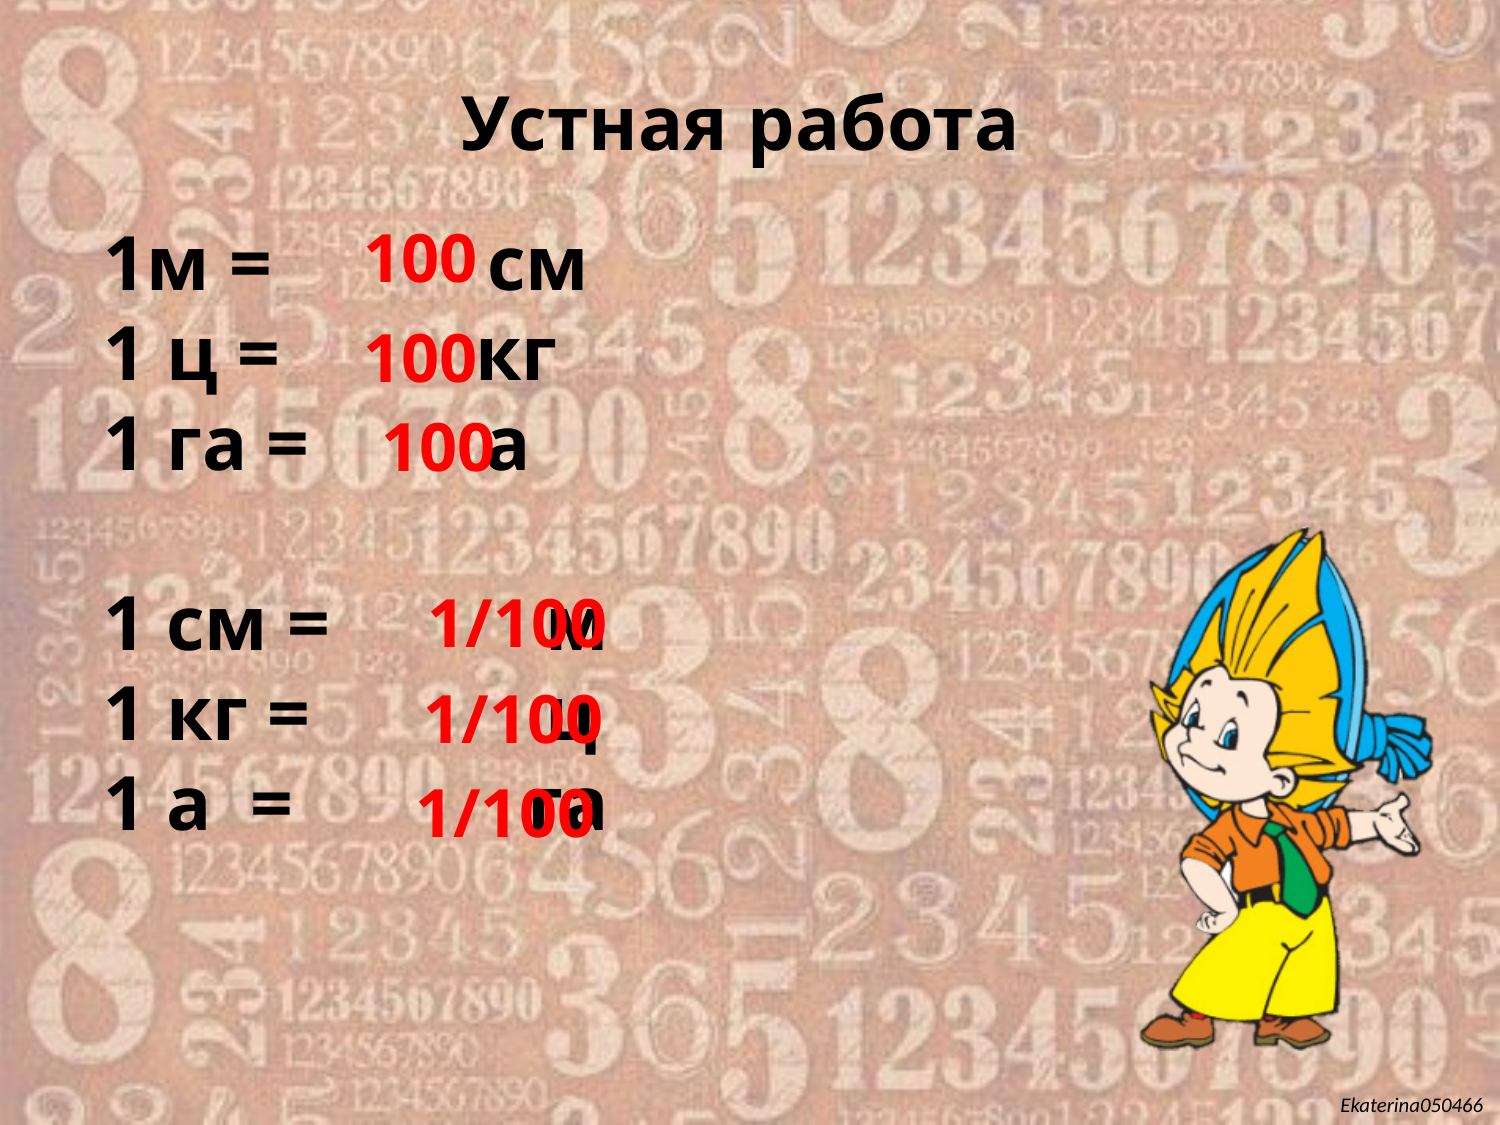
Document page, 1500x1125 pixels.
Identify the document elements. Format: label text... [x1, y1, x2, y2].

picture [1139, 527, 1436, 1051]
text_box 1/100 [400, 763, 611, 859]
text_box 100 [348, 208, 561, 303]
text_box 1/100 [412, 573, 623, 669]
text_box 100 [366, 397, 615, 493]
text_box 100 [348, 308, 585, 404]
title Устная работа [75, 45, 1425, 197]
text_box 1/100 [408, 669, 619, 765]
text_box 1м = см 1 ц = кг 1 га = а 1 см = м 1 кг = ц 1 а = га [89, 208, 798, 853]
